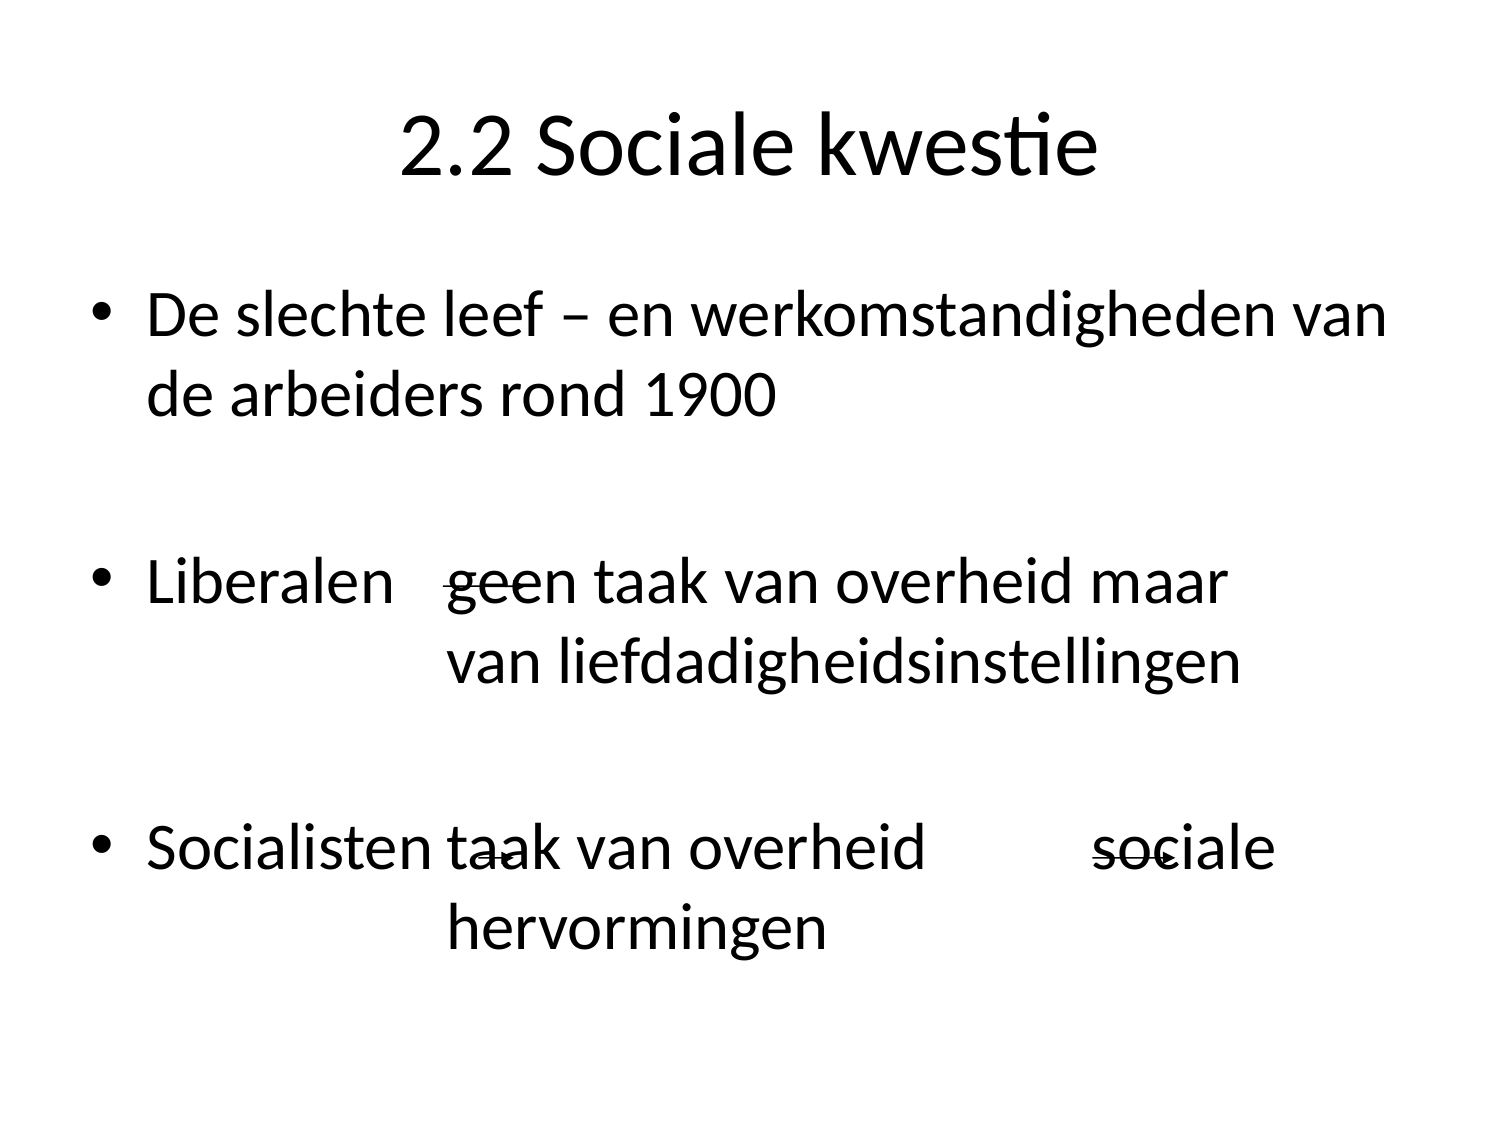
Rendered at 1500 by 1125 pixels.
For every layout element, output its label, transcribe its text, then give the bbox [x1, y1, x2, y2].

list De slechte leef – en werkomstandigheden van de arbeiders rond 1900 Liberalen geen taak van overheid maar van liefdadigheidsinstellingen Socialisten taak van overheid sociale hervormingen [75, 262, 1425, 1005]
text_box [1092, 851, 1176, 865]
title 2.2 Sociale kwestie [75, 45, 1425, 233]
text_box [478, 851, 514, 865]
text_box [442, 580, 526, 593]
